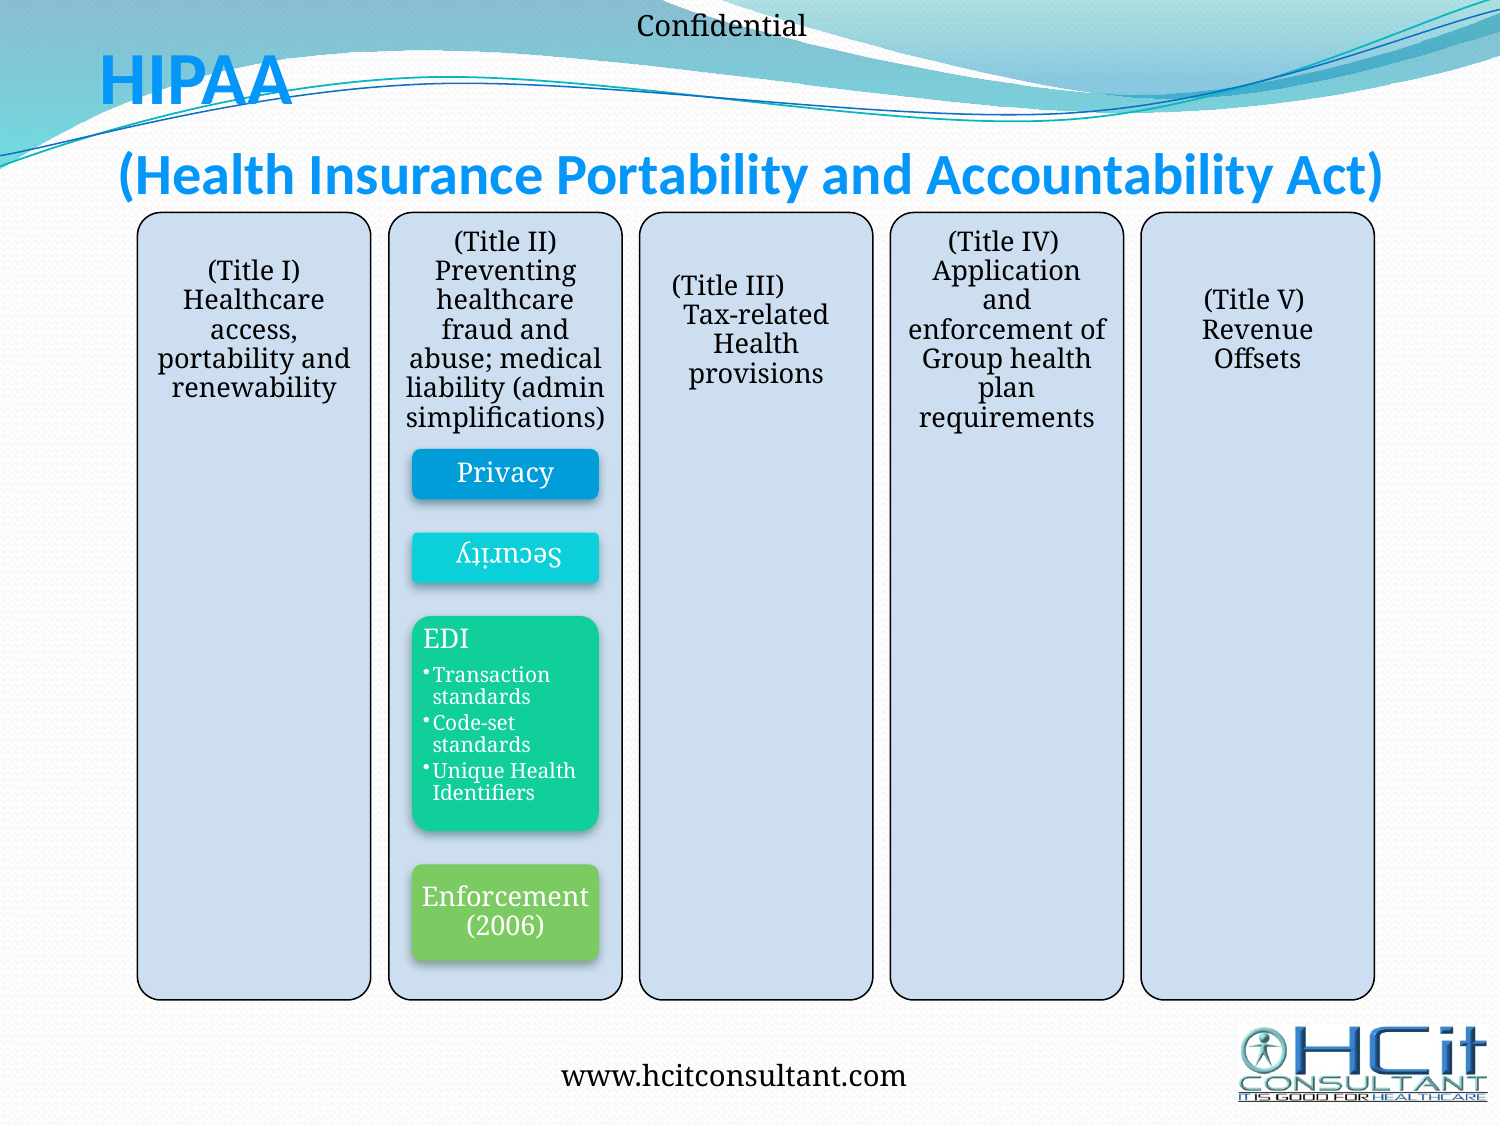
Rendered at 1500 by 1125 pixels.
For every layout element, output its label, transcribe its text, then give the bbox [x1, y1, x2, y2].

picture [1237, 1024, 1488, 1104]
slide_number 7 [1299, 1042, 1425, 1103]
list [137, 212, 1376, 1001]
title HIPAA (Health Insurance Portability and Accountability Act) [99, 124, 1451, 210]
